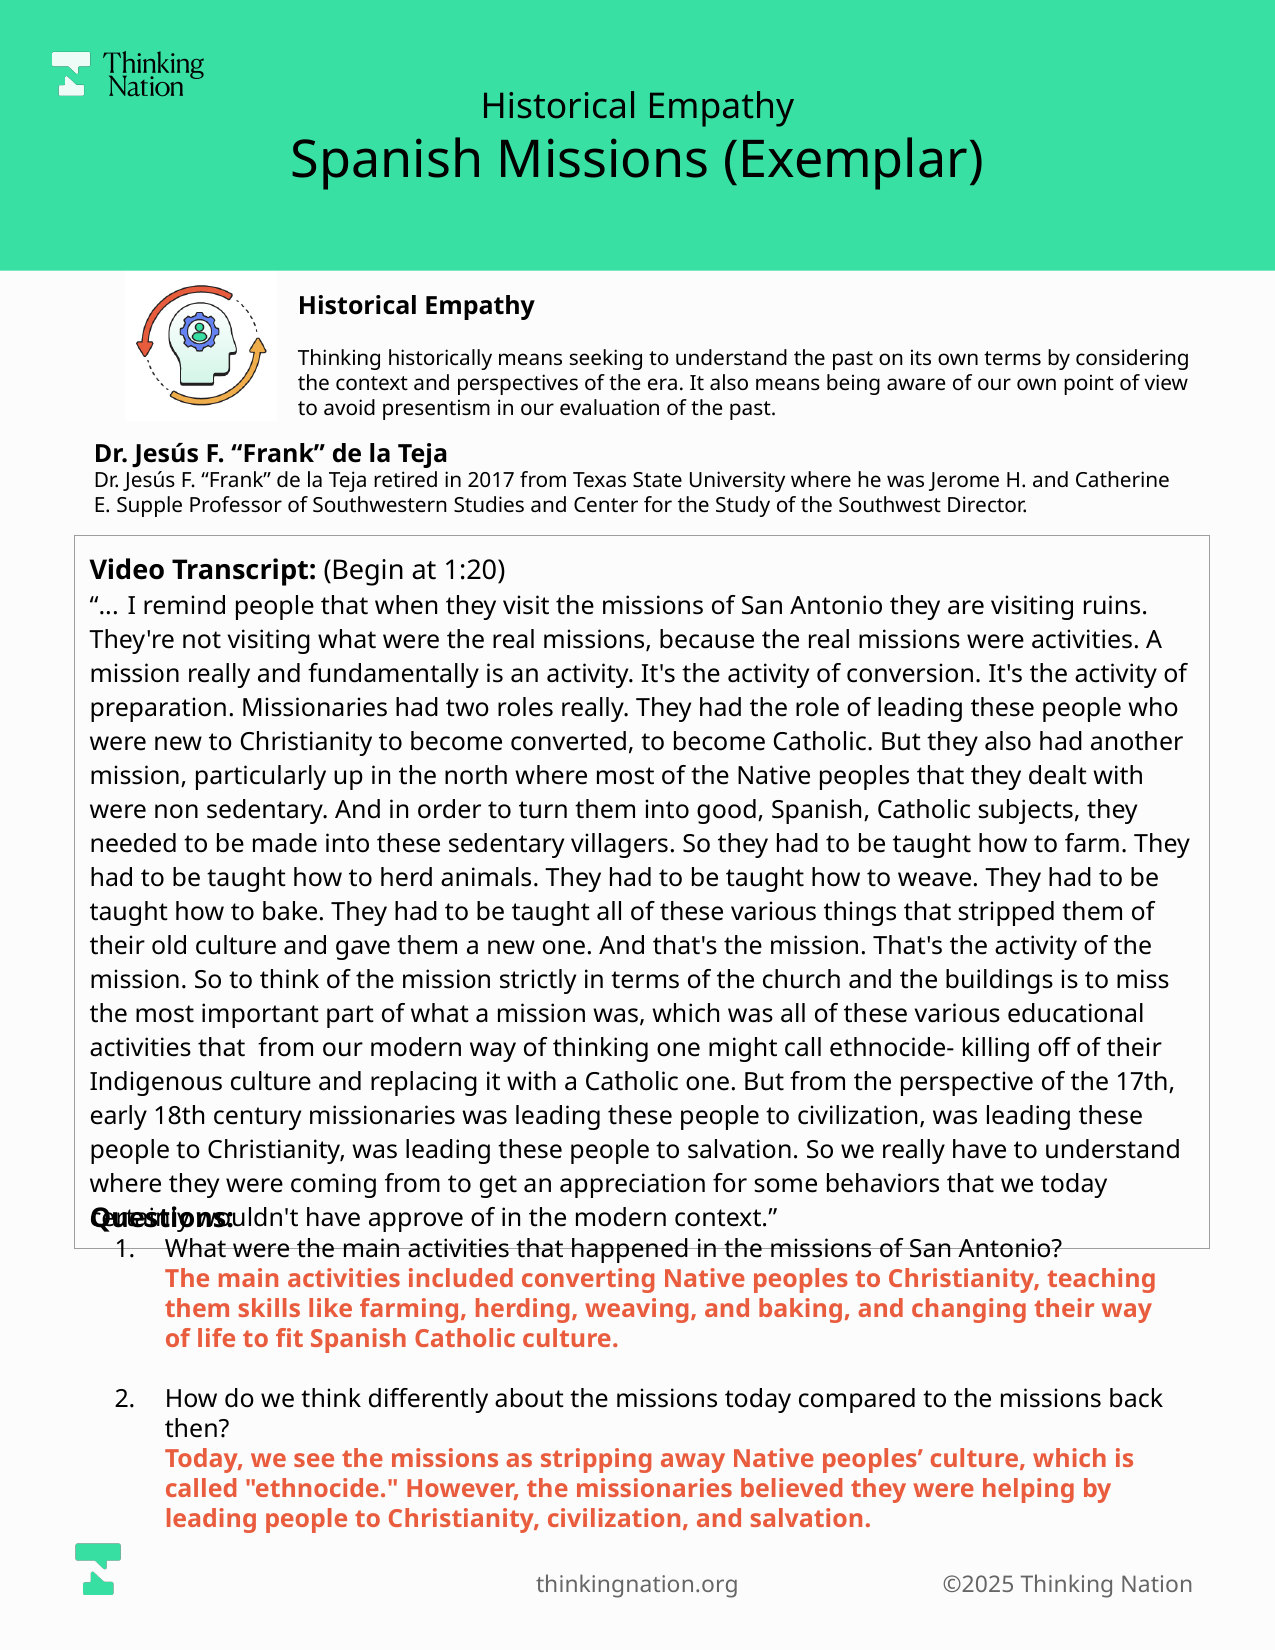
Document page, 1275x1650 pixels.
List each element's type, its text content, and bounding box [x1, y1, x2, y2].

picture [35, 37, 210, 110]
table_header Video Transcript: (Begin at 1:20) “... I remind people that when they visit the missions of San Antonio they are visiting ruins. They're not visiting what were the real missions, because the real missions were activities. A mission really and fundamentally is an activity. It's the activity of conversion. It's the activity of preparation. Missionaries had two roles really. They had the role of leading these people who were new to Christianity to become converted, to become Catholic. But they also had another mission, particularly up in the north where most of the Native peoples that they dealt with were non sedentary. And in order to turn them into good, Spanish, Catholic subjects, they needed to be made into these sedentary villagers. So they had to be taught how to farm. They had to be taught how to herd animals. They had to be taught how to weave. They had to be taught how to bake. They had to be taught all of these various things that stripped them of their old culture and gave them a new one. And that's the mission. That's the activity of the mission. So to think of the mission strictly in terms of the church and the buildings is to miss the most important part of what a mission was, which was all of these various educational activities that from our modern way of thinking one might call ethnocide- killing off of their Indigenous culture and replacing it with a Catholic one. But from the perspective of the 17th, early 18th century missionaries was leading these people to civilization, was leading these people to Christianity, was leading these people to salvation. So we really have to understand where they were coming from to get an appreciation for some behaviors that we today certainly wouldn't have approve of in the modern context.” [75, 536, 1209, 1248]
text_box thinkingnation.org [486, 1553, 789, 1605]
text_box Historical Empathy Spanish Missions (Exemplar) [0, 0, 1275, 271]
text_box Dr. Jesús F. “Frank” de la Teja Dr. Jesús F. “Frank” de la Teja retired in 2017 from Texas State University where he was Jerome H. and Catherine E. Supple Professor of Southwestern Studies and Center for the Study of the Southwest Director. [74, 418, 1210, 528]
text_box Questions: What were the main activities that happened in the missions of San Antonio? The main activities included converting Native peoples to Christianity, teaching them skills like farming, herding, weaving, and baking, and changing their way of life to fit Spanish Catholic culture. How do we think differently about the missions today compared to the missions back then? Today, we see the missions as stripping away Native peoples’ culture, which is called "ethnocide." However, the missionaries believed they were helping by leading people to Christianity, civilization, and salvation. [74, 1185, 1201, 1547]
picture [125, 269, 277, 421]
picture [62, 1533, 134, 1605]
text_box Historical Empathy Thinking historically means seeking to understand the past on its own terms by considering the context and perspectives of the era. It also means being aware of our own point of view to avoid presentism in our evaluation of the past. [278, 270, 1210, 445]
text_box ©2025 Thinking Nation [907, 1553, 1210, 1605]
